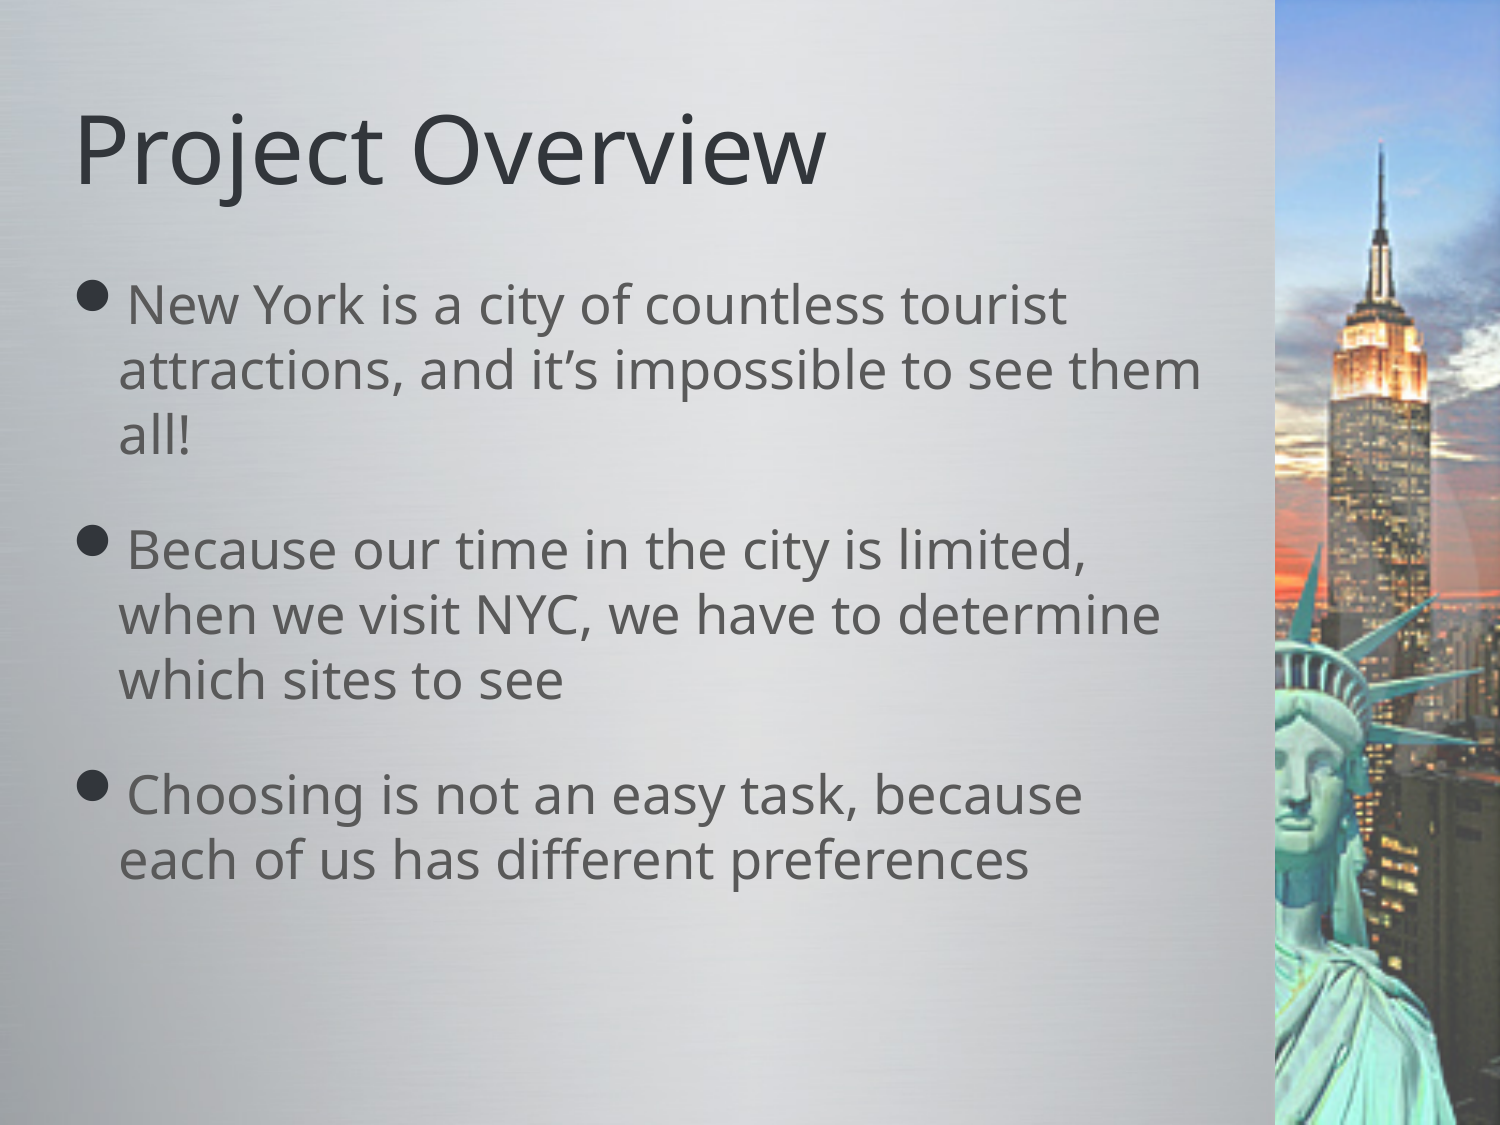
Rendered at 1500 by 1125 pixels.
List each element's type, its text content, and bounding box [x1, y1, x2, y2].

picture [0, 0, 1274, 1125]
table_cell 7 [1274, 0, 1500, 1125]
title Project Overview [57, 86, 1220, 207]
list New York is a city of countless tourist attractions, and it’s impossible to see them all! Because our time in the city is limited, when we visit NYC, we have to determine which sites to see Choosing is not an easy task, because each of us has different preferences [57, 262, 1220, 1063]
table_cell 1000000 [1277, 4, 1496, 1123]
